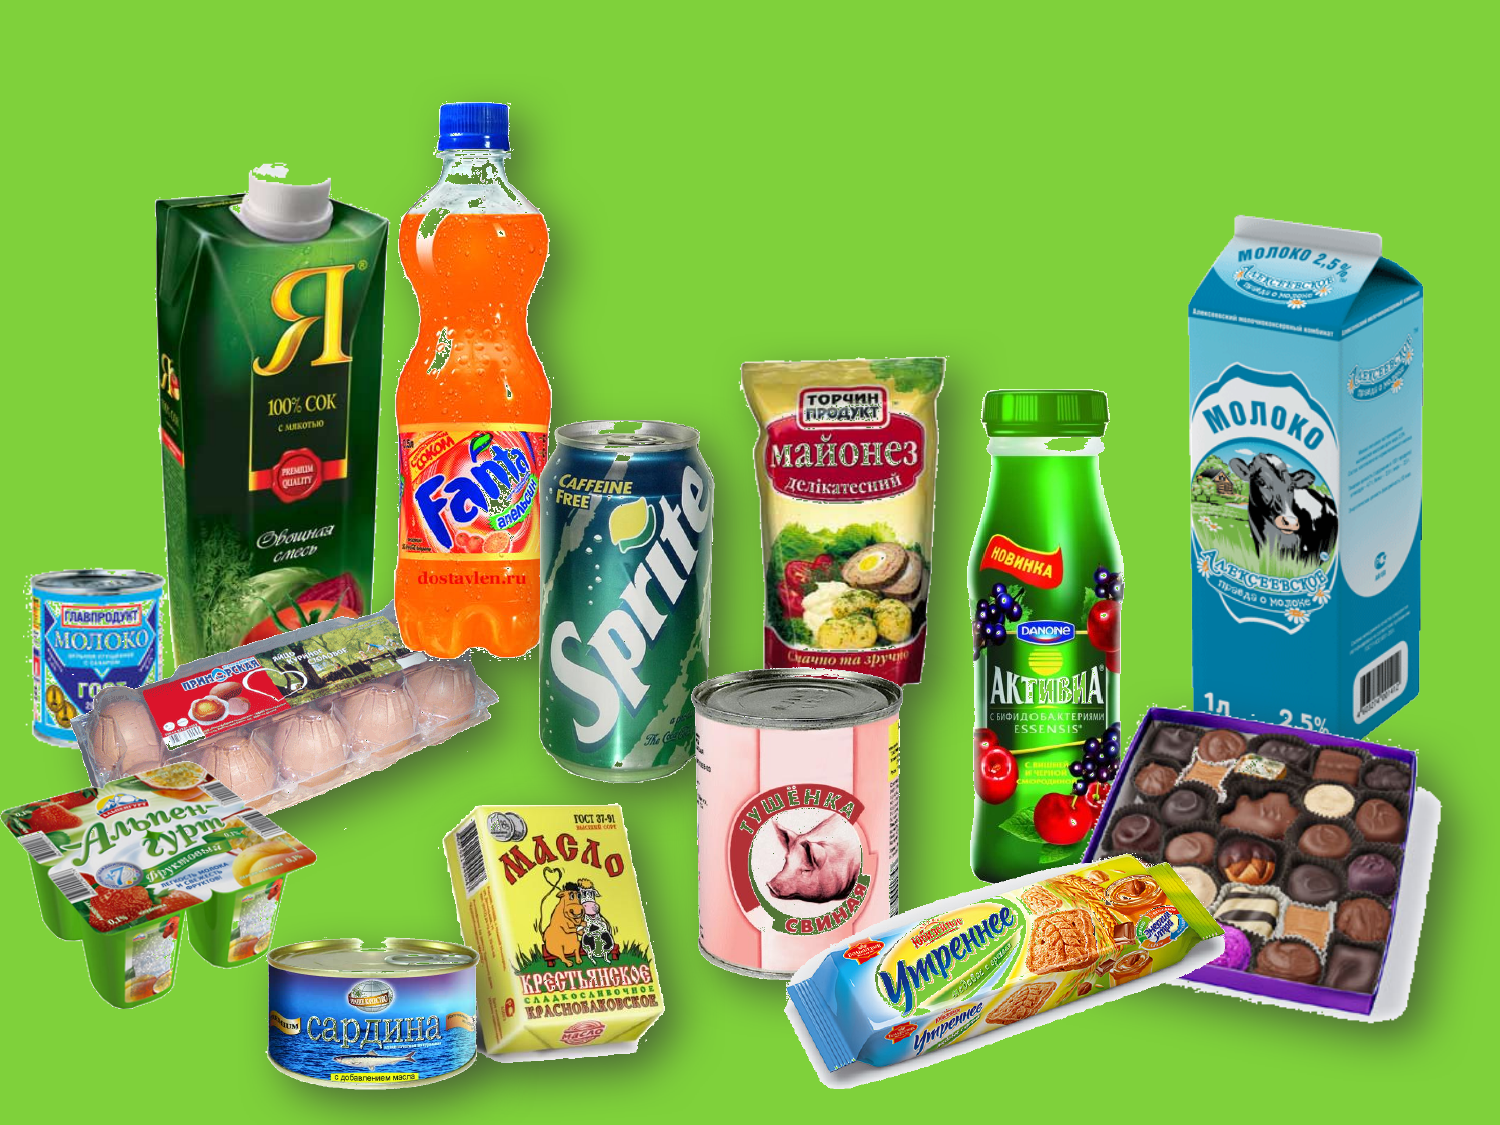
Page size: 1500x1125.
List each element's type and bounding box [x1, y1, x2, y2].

picture [0, 93, 1454, 1103]
